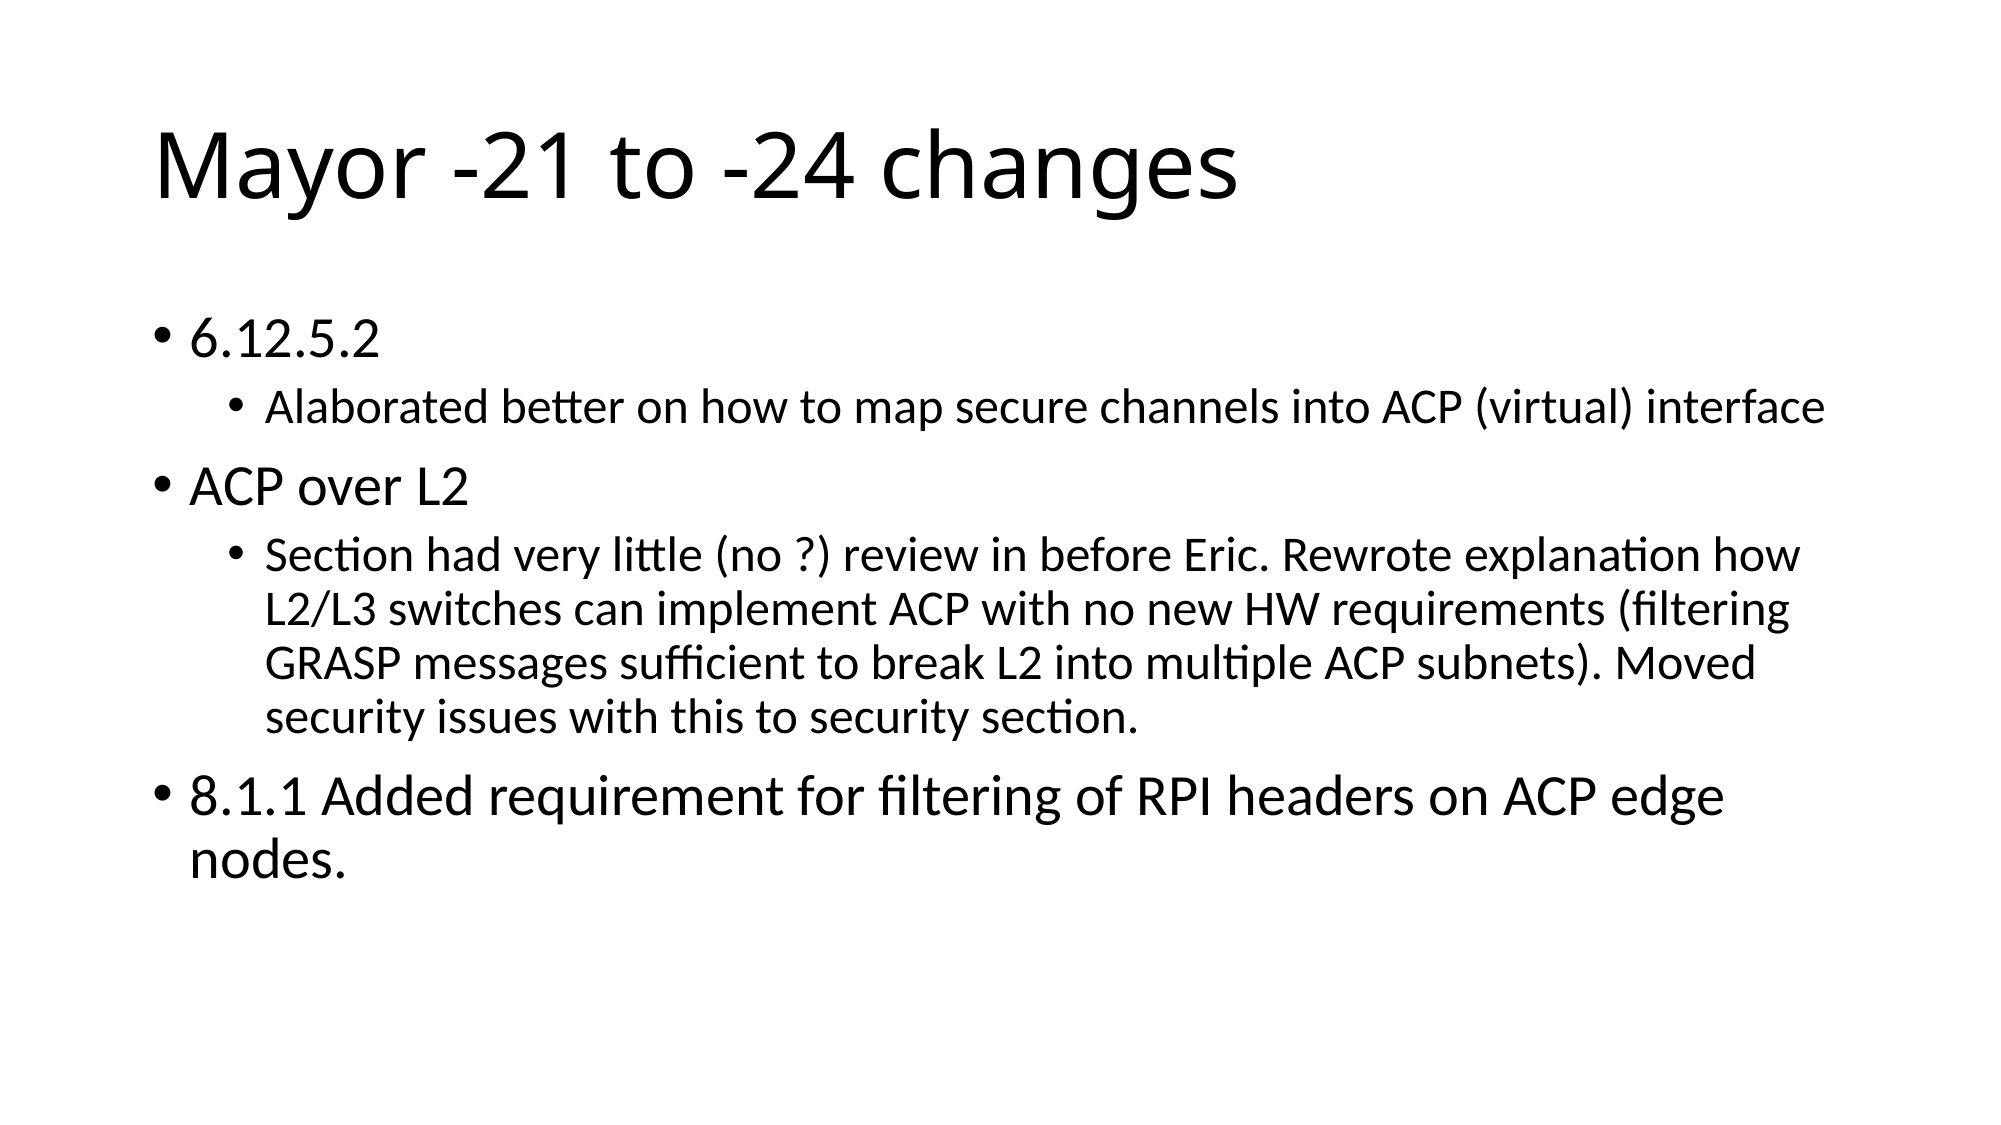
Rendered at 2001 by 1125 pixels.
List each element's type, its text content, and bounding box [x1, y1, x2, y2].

list 6.12.5.2 Alaborated better on how to map secure channels into ACP (virtual) interface ACP over L2 Section had very little (no ?) review in before Eric. Rewrote explanation how L2/L3 switches can implement ACP with no new HW requirements (filtering GRASP messages sufficient to break L2 into multiple ACP subnets). Moved security issues with this to security section. 8.1.1 Added requirement for filtering of RPI headers on ACP edge nodes. [137, 299, 1863, 1084]
title Mayor -21 to -24 changes [137, 59, 1863, 278]
